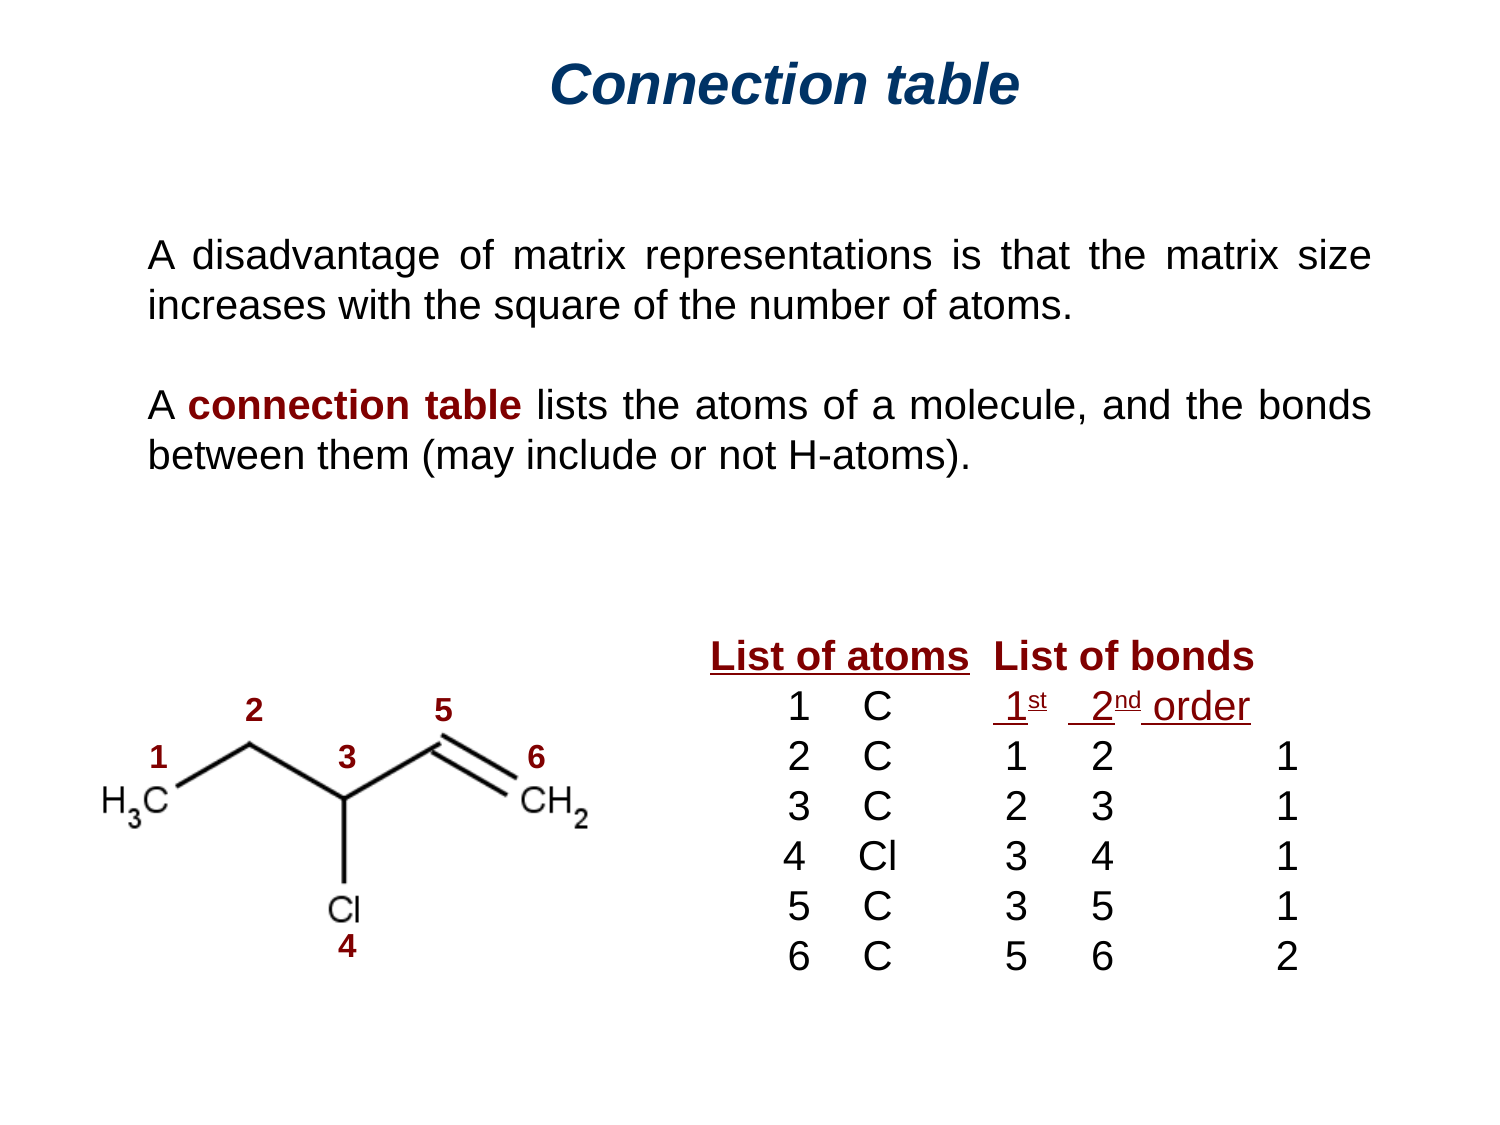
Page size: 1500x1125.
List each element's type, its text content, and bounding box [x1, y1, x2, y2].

text_box A disadvantage of matrix representations is that the matrix size increases with the square of the number of atoms. A connection table lists the atoms of a molecule, and the bonds between them (may include or not H-atoms). [132, 220, 1388, 485]
text_box List of bonds 1st 2nd order 1 2 1 2 3 1 3 4 1 3 5 1 5 6 2 [978, 621, 1464, 987]
text_box List of atoms 1 C 2 C 3 C 4 Cl 5 C 6 C [620, 621, 978, 987]
text_box Connection table [112, 47, 1459, 126]
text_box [88, 680, 609, 973]
